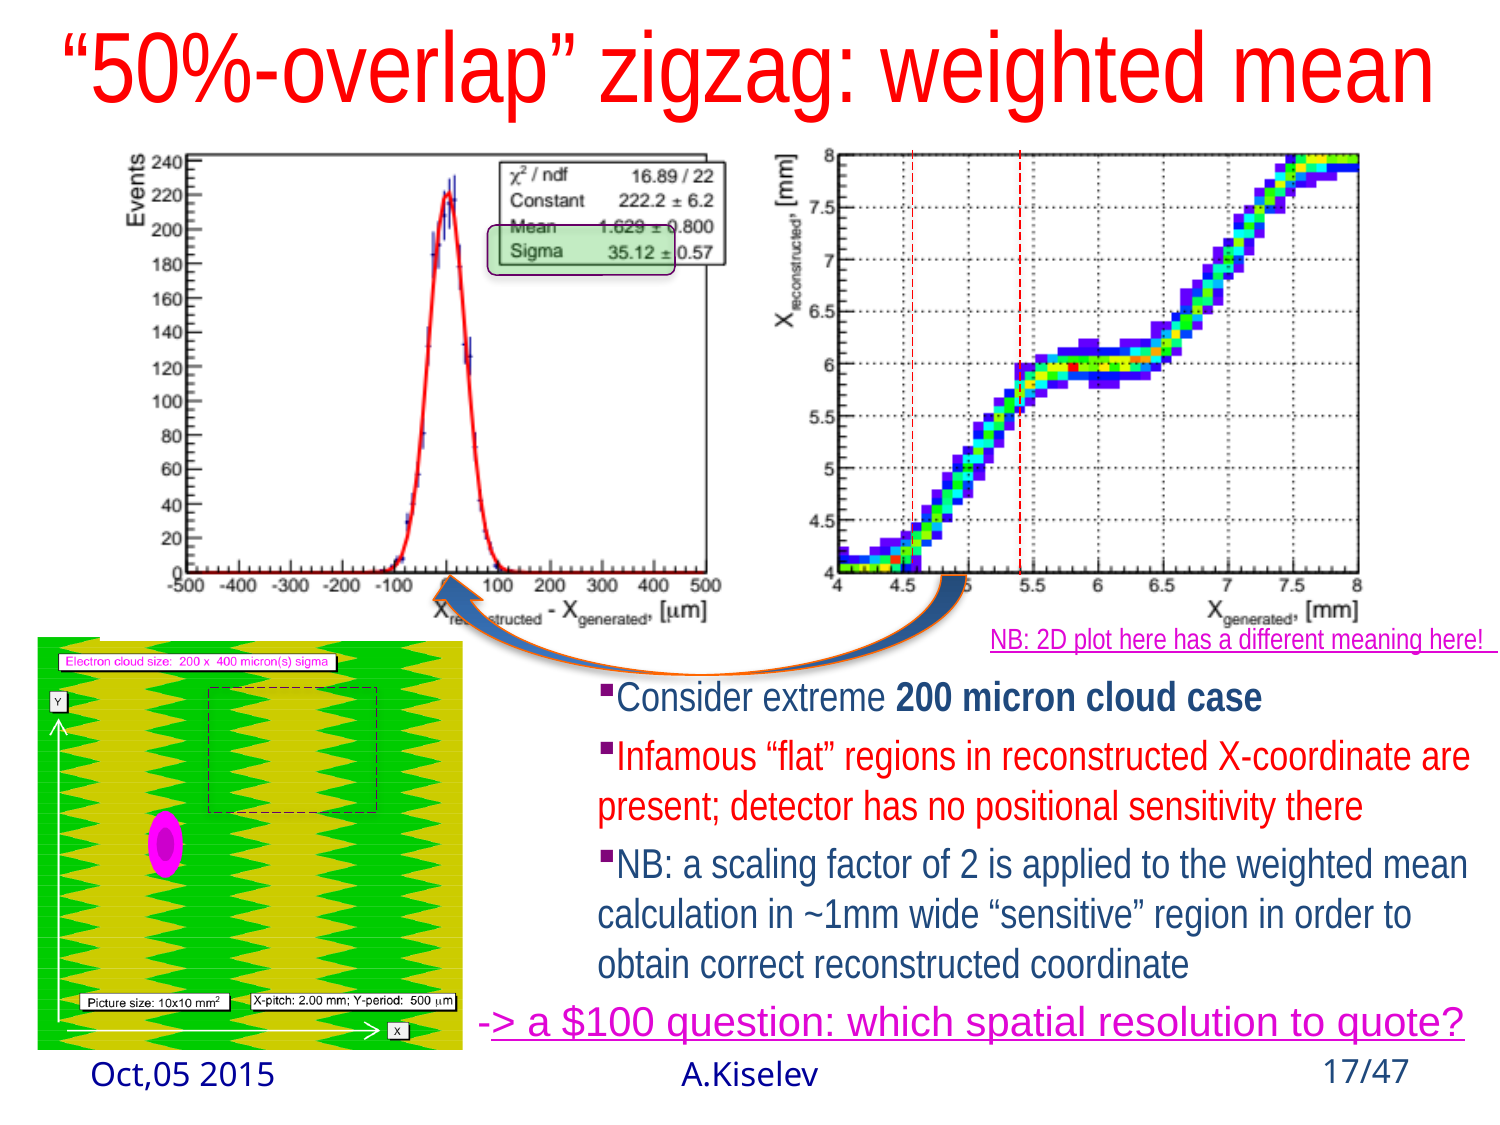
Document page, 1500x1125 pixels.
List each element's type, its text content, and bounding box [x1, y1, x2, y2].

text_box NB: 2D plot here has a different meaning here! [975, 612, 1500, 700]
picture [37, 124, 1400, 1051]
text_box [517, 649, 887, 676]
text_box Consider extreme 200 micron cloud case Infamous “flat” regions in reconstructed X-coordinate are present; detector has no positional sensitivity there NB: a scaling factor of 2 is applied to the weighted mean calculation in ~1mm wide “sensitive” region in order to obtain correct reconstructed coordinate [582, 662, 1495, 987]
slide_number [75, 1060, 425, 1103]
slide_number 17/47 [1074, 1053, 1425, 1103]
title “50%-overlap” zigzag: weighted mean [0, 0, 1500, 125]
text_box -> a $100 question: which spatial resolution to quote? [467, 987, 1500, 1053]
footer A.Kiselev [512, 1053, 988, 1103]
